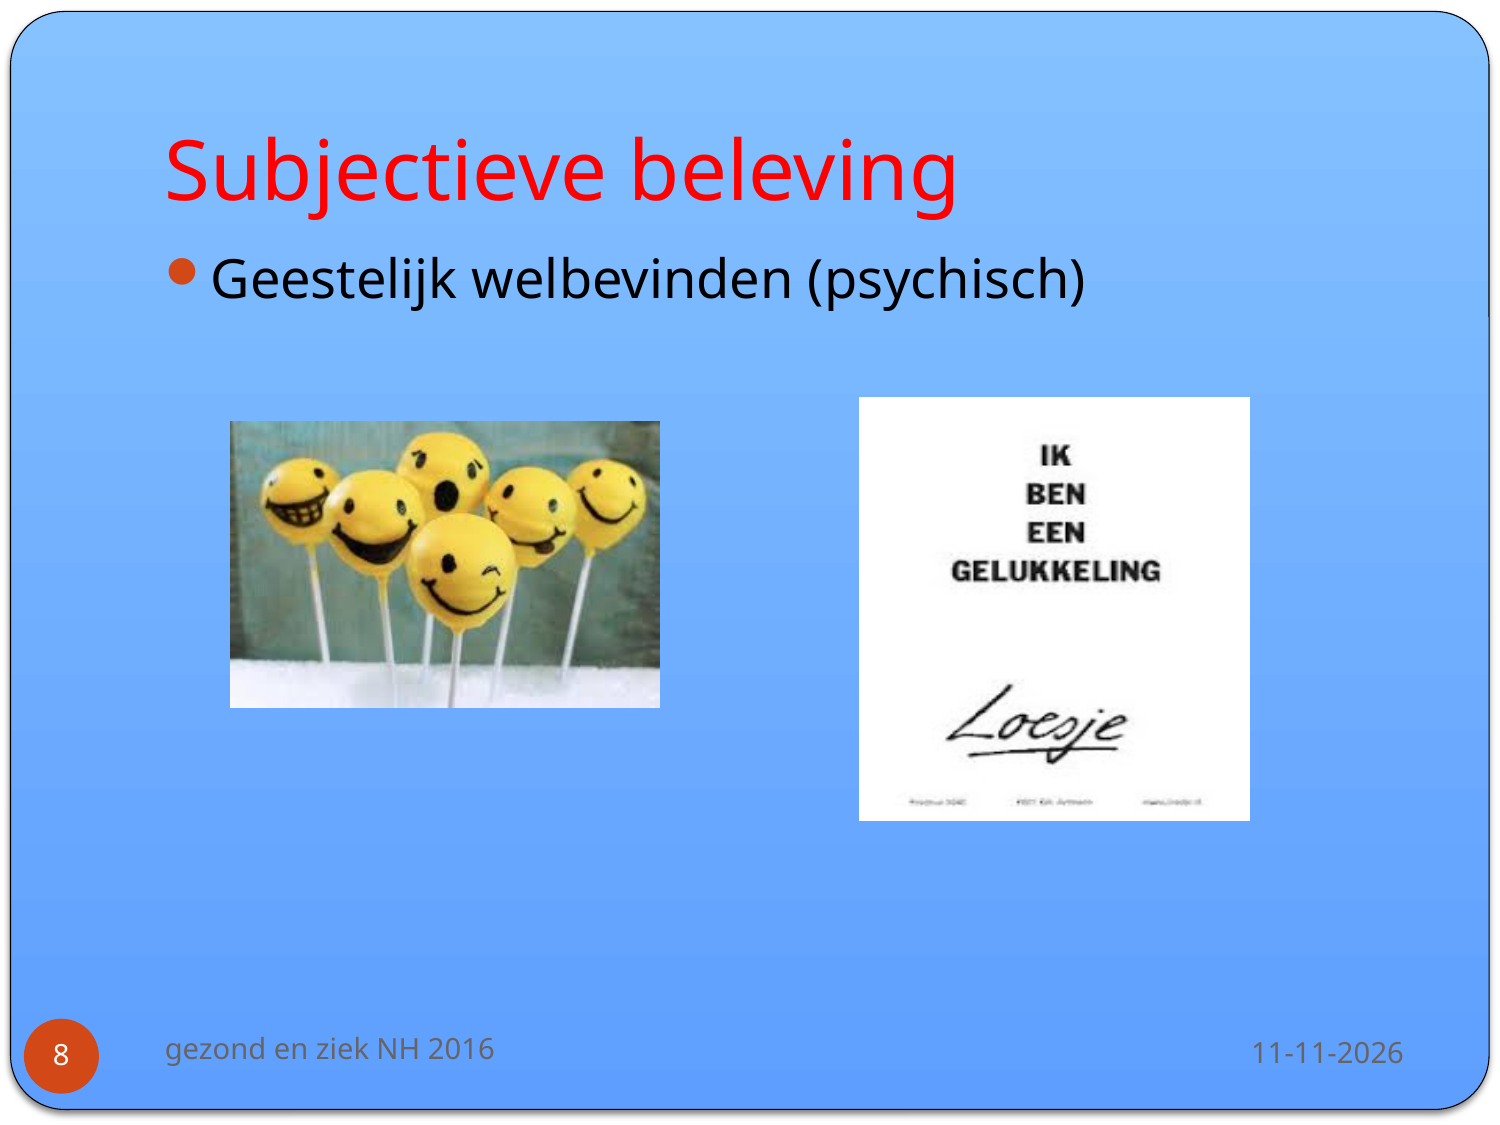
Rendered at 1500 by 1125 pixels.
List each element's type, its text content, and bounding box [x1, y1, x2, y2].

picture [859, 396, 1250, 822]
list Geestelijk welbevinden (psychisch) [150, 237, 1425, 988]
footer gezond en ziek NH 2016 [150, 1012, 800, 1088]
title Subjectieve beleving [150, 45, 1425, 233]
picture [229, 420, 661, 708]
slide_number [1012, 1015, 1419, 1094]
slide_number 8 [23, 1018, 99, 1094]
